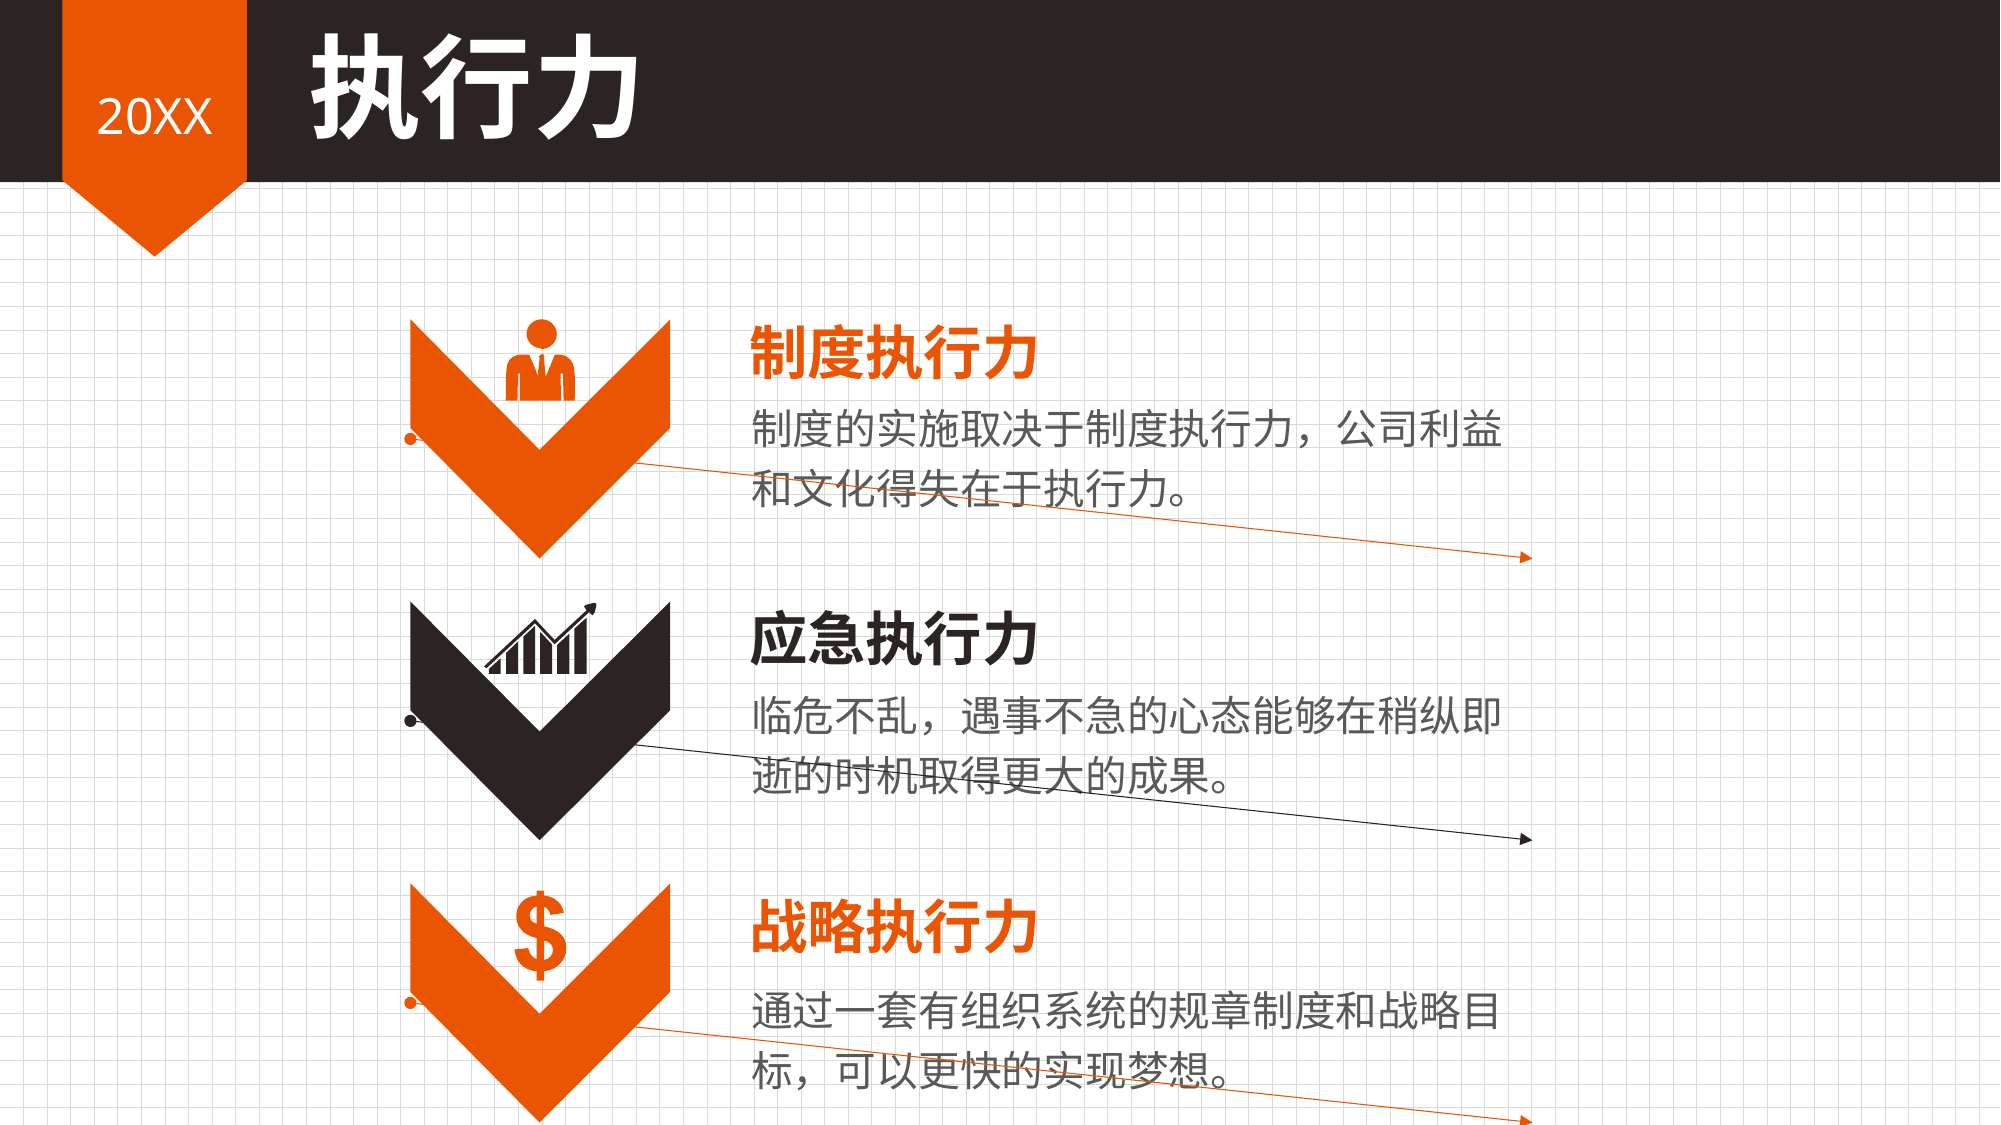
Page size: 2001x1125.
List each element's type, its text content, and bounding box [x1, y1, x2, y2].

text_box [526, 319, 557, 349]
text_box 20XX [81, 77, 228, 152]
text_box 制度执行力 [734, 316, 1110, 387]
text_box [514, 890, 567, 981]
text_box [505, 353, 575, 401]
text_box 临危不乱，遇事不急的心态能够在稍纵即逝的时机取得更大的成果。 [736, 672, 1557, 807]
text_box 制度的实施取决于制度执行力，公司利益和文化得失在于执行力。 [736, 386, 1557, 521]
text_box [0, 0, 62, 183]
text_box [423, 441, 635, 559]
text_box 执行力 [296, 11, 992, 158]
text_box 通过一套有组织系统的规章制度和战略目标，可以更快的实现梦想。 [736, 967, 1557, 1103]
text_box 战略执行力 [734, 890, 1154, 961]
text_box [410, 319, 671, 462]
text_box [423, 1005, 635, 1122]
text_box [423, 723, 635, 840]
text_box [247, 0, 2000, 183]
text_box [410, 883, 671, 1026]
text_box 应急执行力 [734, 602, 1154, 673]
text_box [410, 601, 671, 744]
text_box [61, 0, 248, 259]
text_box [484, 602, 597, 674]
